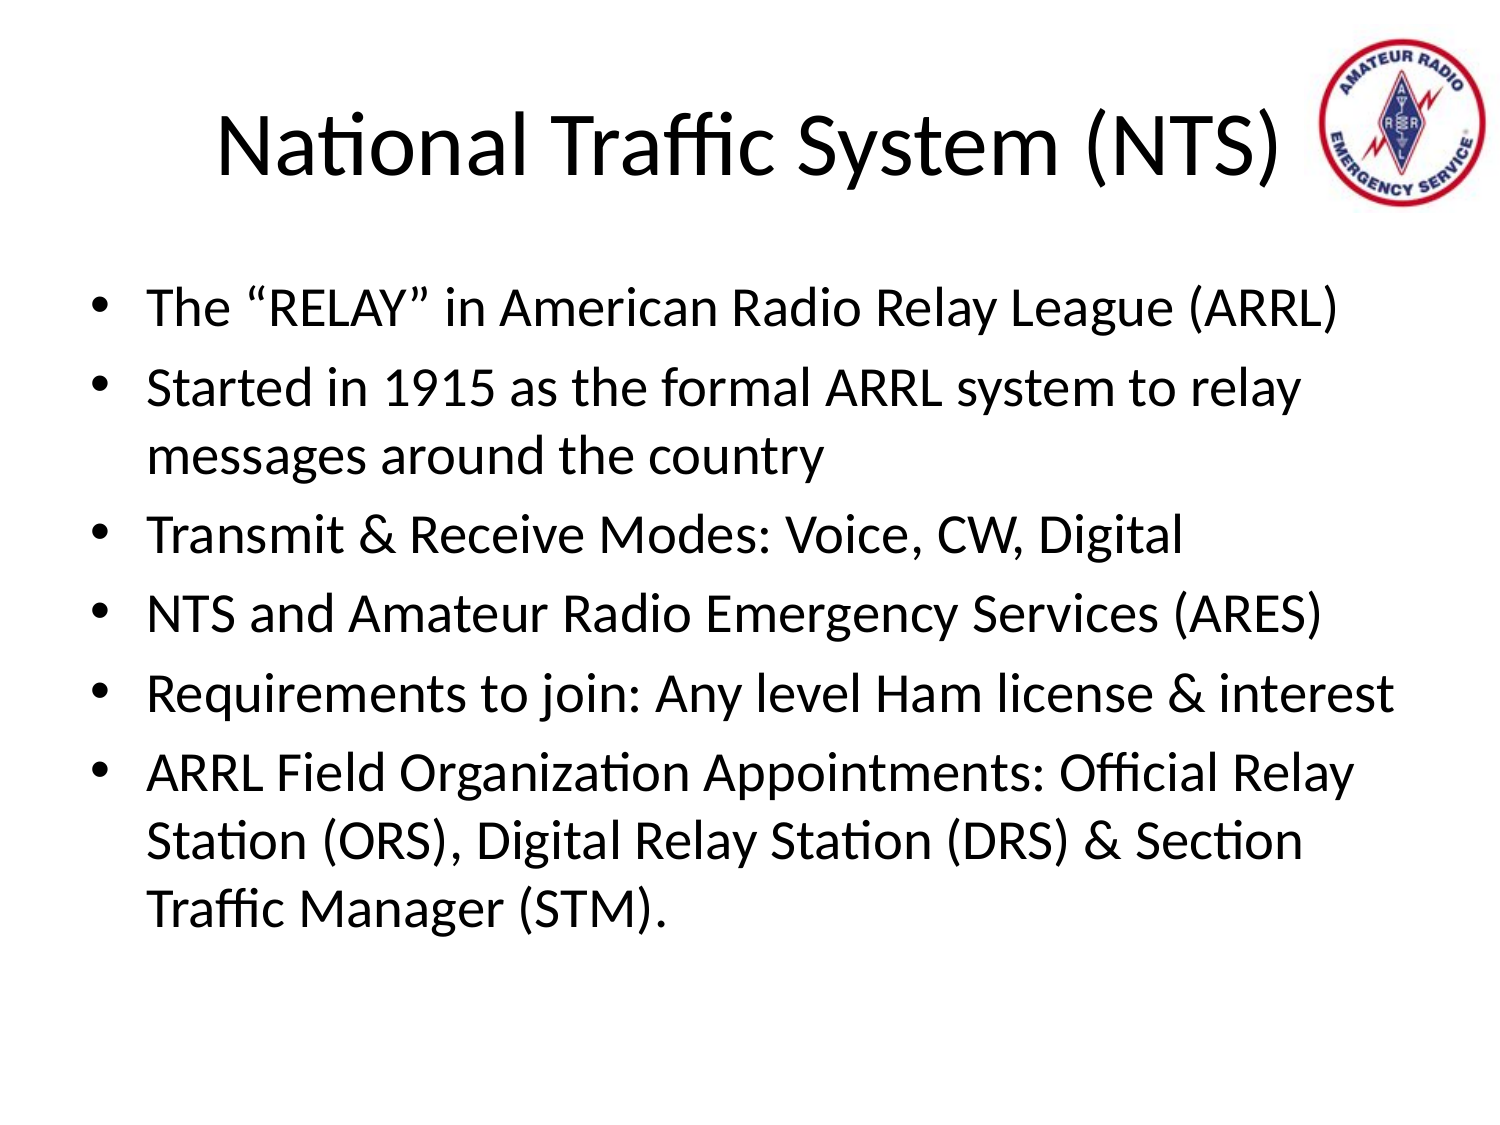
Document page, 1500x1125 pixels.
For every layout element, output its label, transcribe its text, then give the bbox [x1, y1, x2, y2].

list The “RELAY” in American Radio Relay League (ARRL) Started in 1915 as the formal ARRL system to relay messages around the country Transmit & Receive Modes: Voice, CW, Digital NTS and Amateur Radio Emergency Services (ARES) Requirements to join: Any level Ham license & interest ARRL Field Organization Appointments: Official Relay Station (ORS), Digital Relay Station (DRS) & Section Traffic Manager (STM). [75, 262, 1425, 1005]
picture [1304, 24, 1500, 213]
title National Traffic System (NTS) [75, 45, 1425, 233]
